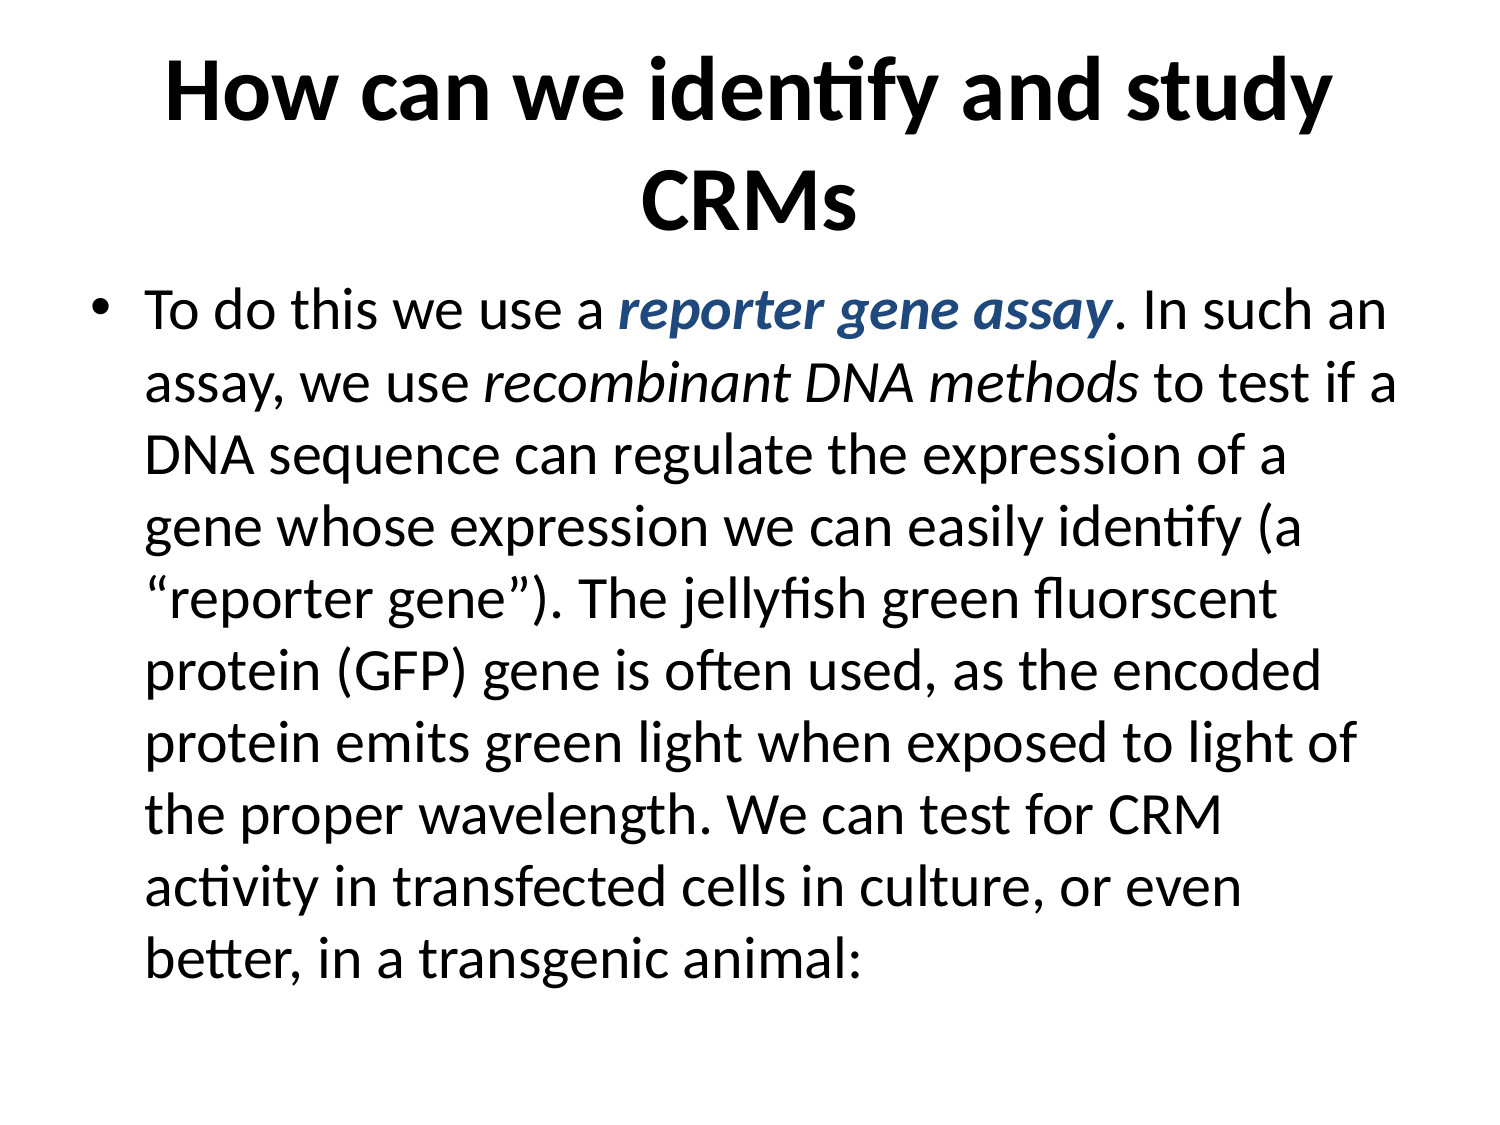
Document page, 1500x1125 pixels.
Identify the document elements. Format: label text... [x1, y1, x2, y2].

title How can we identify and study CRMs [75, 45, 1425, 233]
list To do this we use a reporter gene assay. In such an assay, we use recombinant DNA methods to test if a DNA sequence can regulate the expression of a gene whose expression we can easily identify (a “reporter gene”). The jellyfish green fluorscent protein (GFP) gene is often used, as the encoded protein emits green light when exposed to light of the proper wavelength. We can test for CRM activity in transfected cells in culture, or even better, in a transgenic animal: [75, 262, 1425, 1005]
